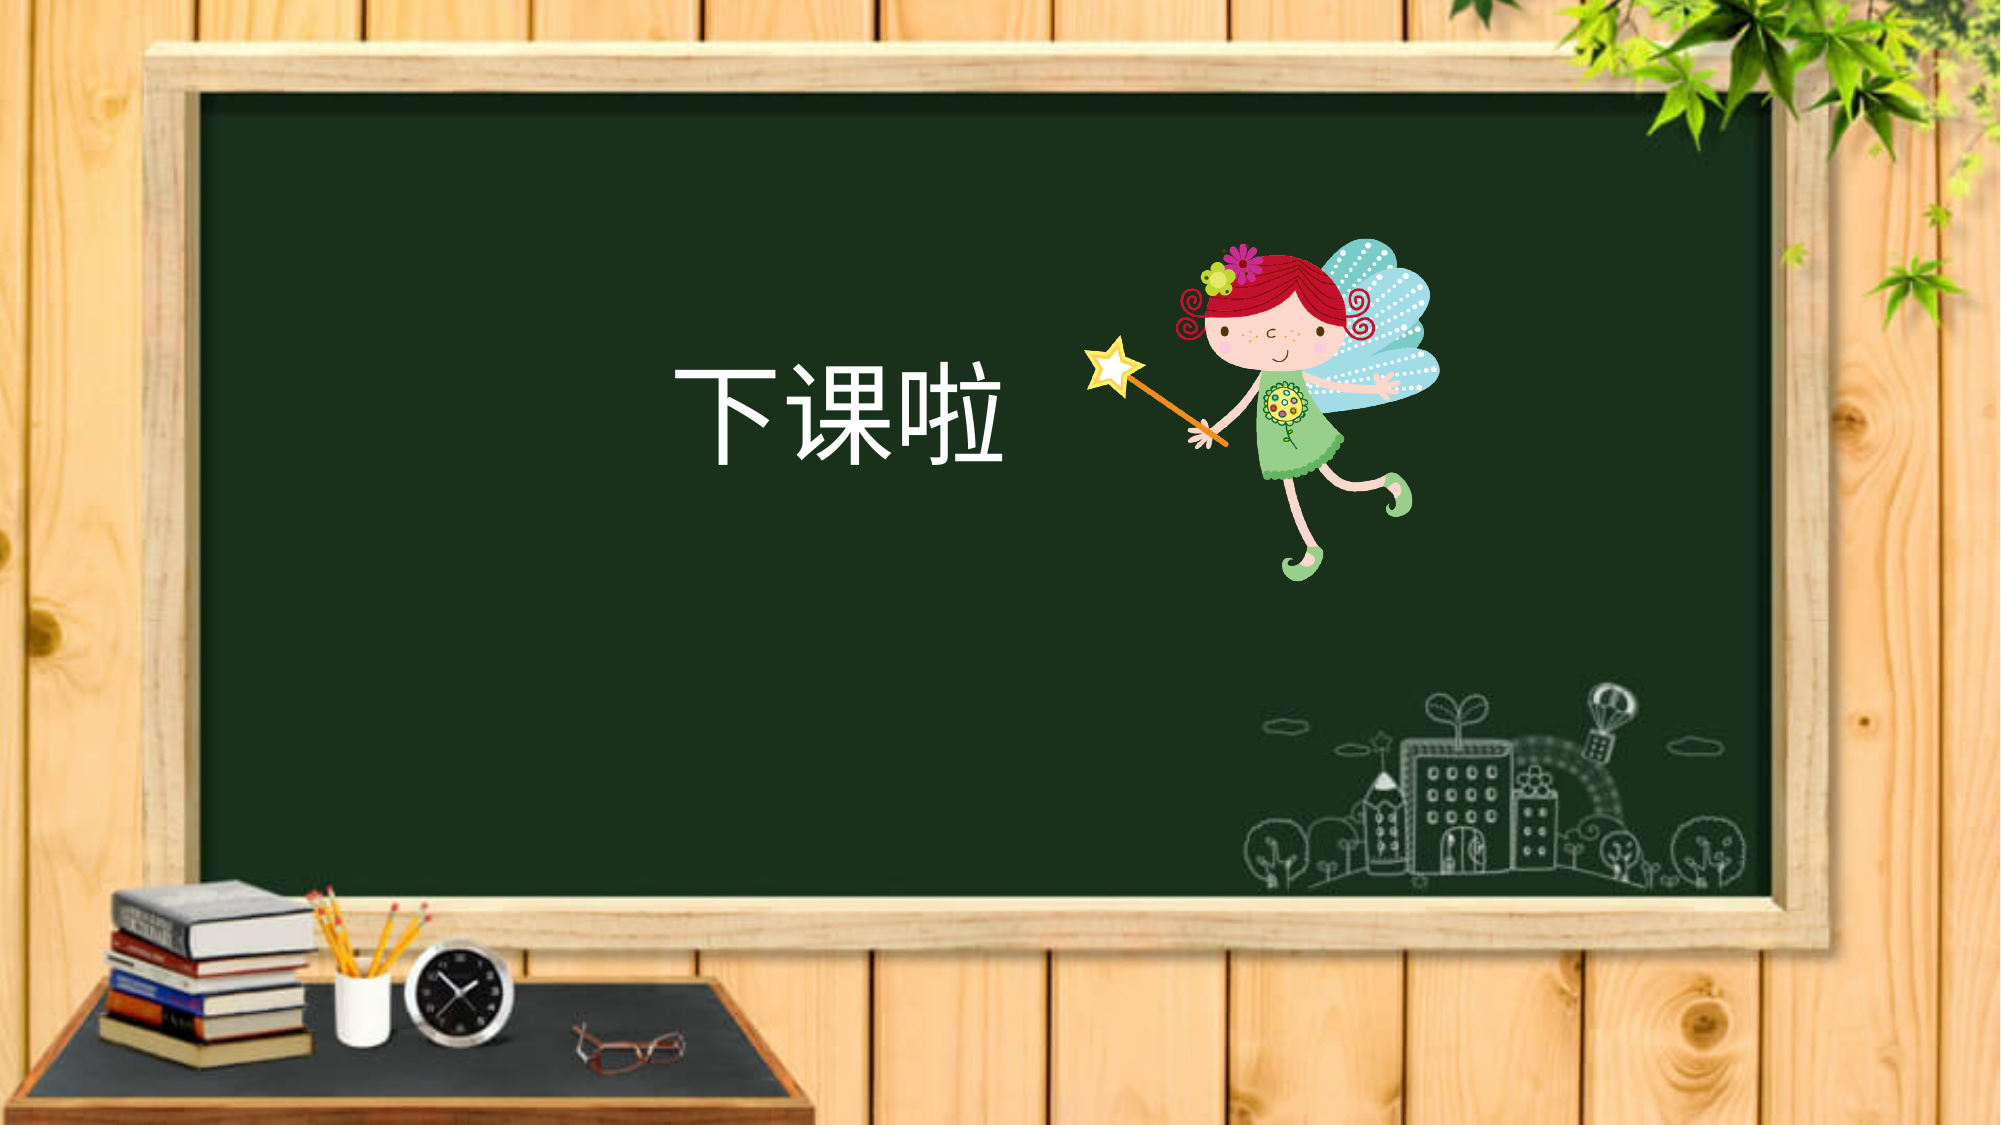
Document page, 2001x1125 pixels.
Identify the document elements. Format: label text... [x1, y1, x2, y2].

picture [0, 0, 2001, 1125]
text_box 下课啦 [655, 336, 969, 487]
